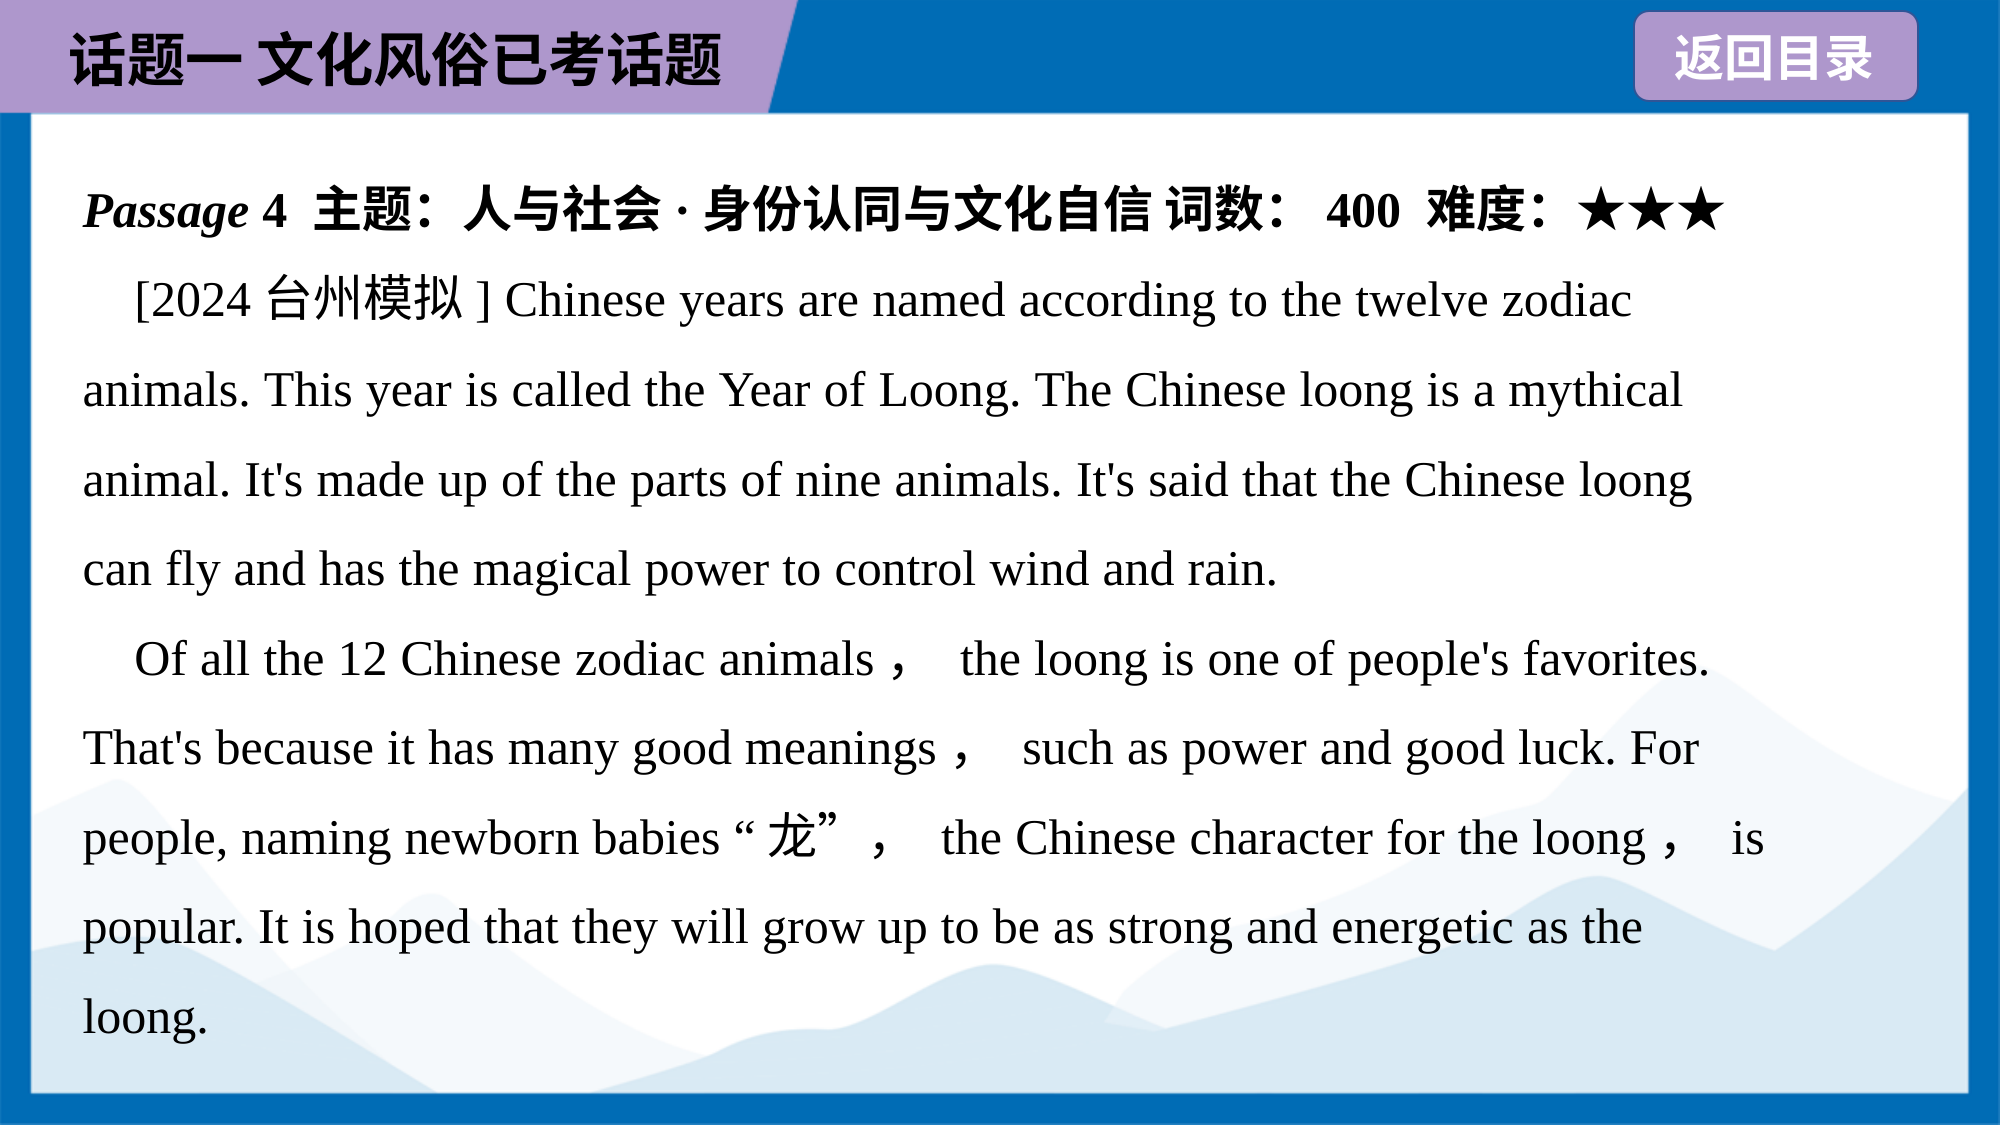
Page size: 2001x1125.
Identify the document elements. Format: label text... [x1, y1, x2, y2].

text_box Passage 4 主题：人与社会·身份认同与文化自信 词数：400 难度：★★★ [2024台州模拟] Chinese years are named according to the twelve zodiac animals. This year is called the Year of Loong. The Chinese loong is a mythical animal. It's made up of the parts of nine animals. It's said that the Chinese loong can fly and has the magical power to control wind and rain. Of all the 12 Chinese zodiac animals， the loong is one of people's favorites. That's because it has many good meanings， such as power and good luck. For people, naming newborn babies “龙”， the Chinese character for the loong， is popular. It is hoped that they will grow up to be as strong and energetic as the loong. [82, 147, 1917, 1044]
picture [0, 0, 2000, 1125]
